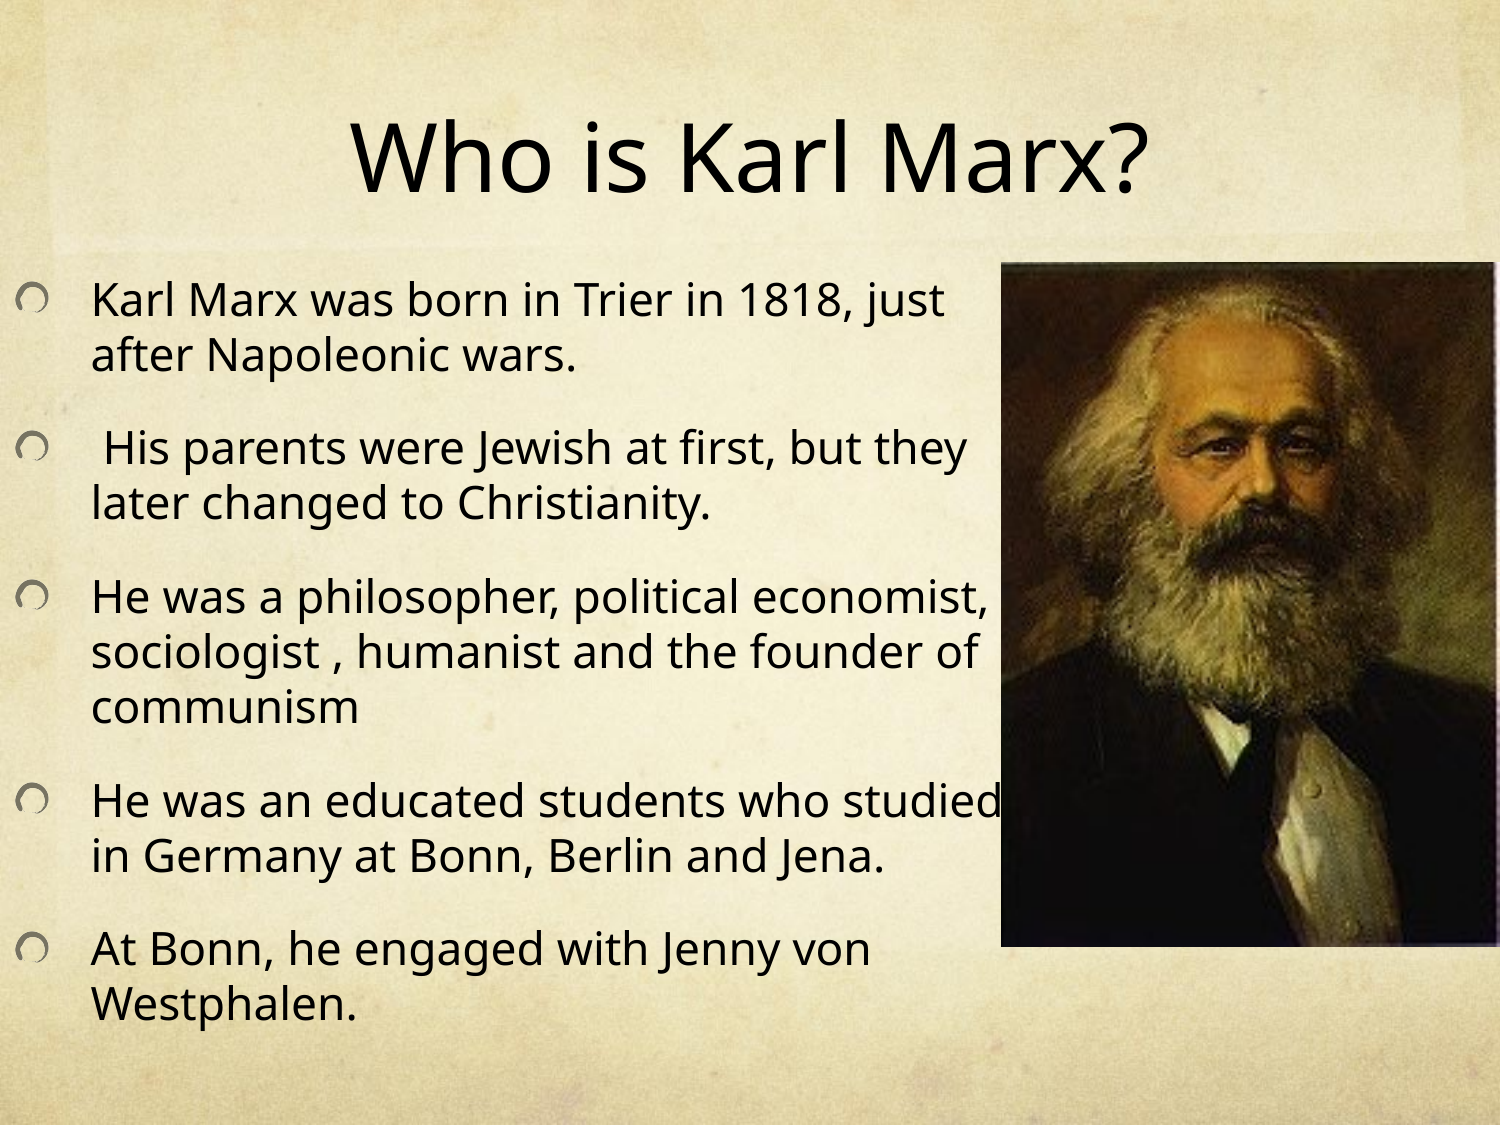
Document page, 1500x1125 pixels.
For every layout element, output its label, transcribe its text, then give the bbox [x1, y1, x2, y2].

picture [15, 430, 50, 462]
picture [0, 0, 1500, 1125]
list Karl Marx was born in Trier in 1818, just after Napoleonic wars. His parents were Jewish at first, but they later changed to Christianity. He was a philosopher, political economist, sociologist , humanist and the founder of communism He was an educated students who studied in Germany at Bonn, Berlin and Jena. At Bonn, he engaged with Jenny von Westphalen. [0, 262, 1038, 1041]
picture [15, 782, 50, 815]
picture [15, 281, 50, 314]
picture [15, 579, 50, 611]
title Who is Karl Marx? [150, 82, 1350, 225]
picture [15, 931, 50, 964]
